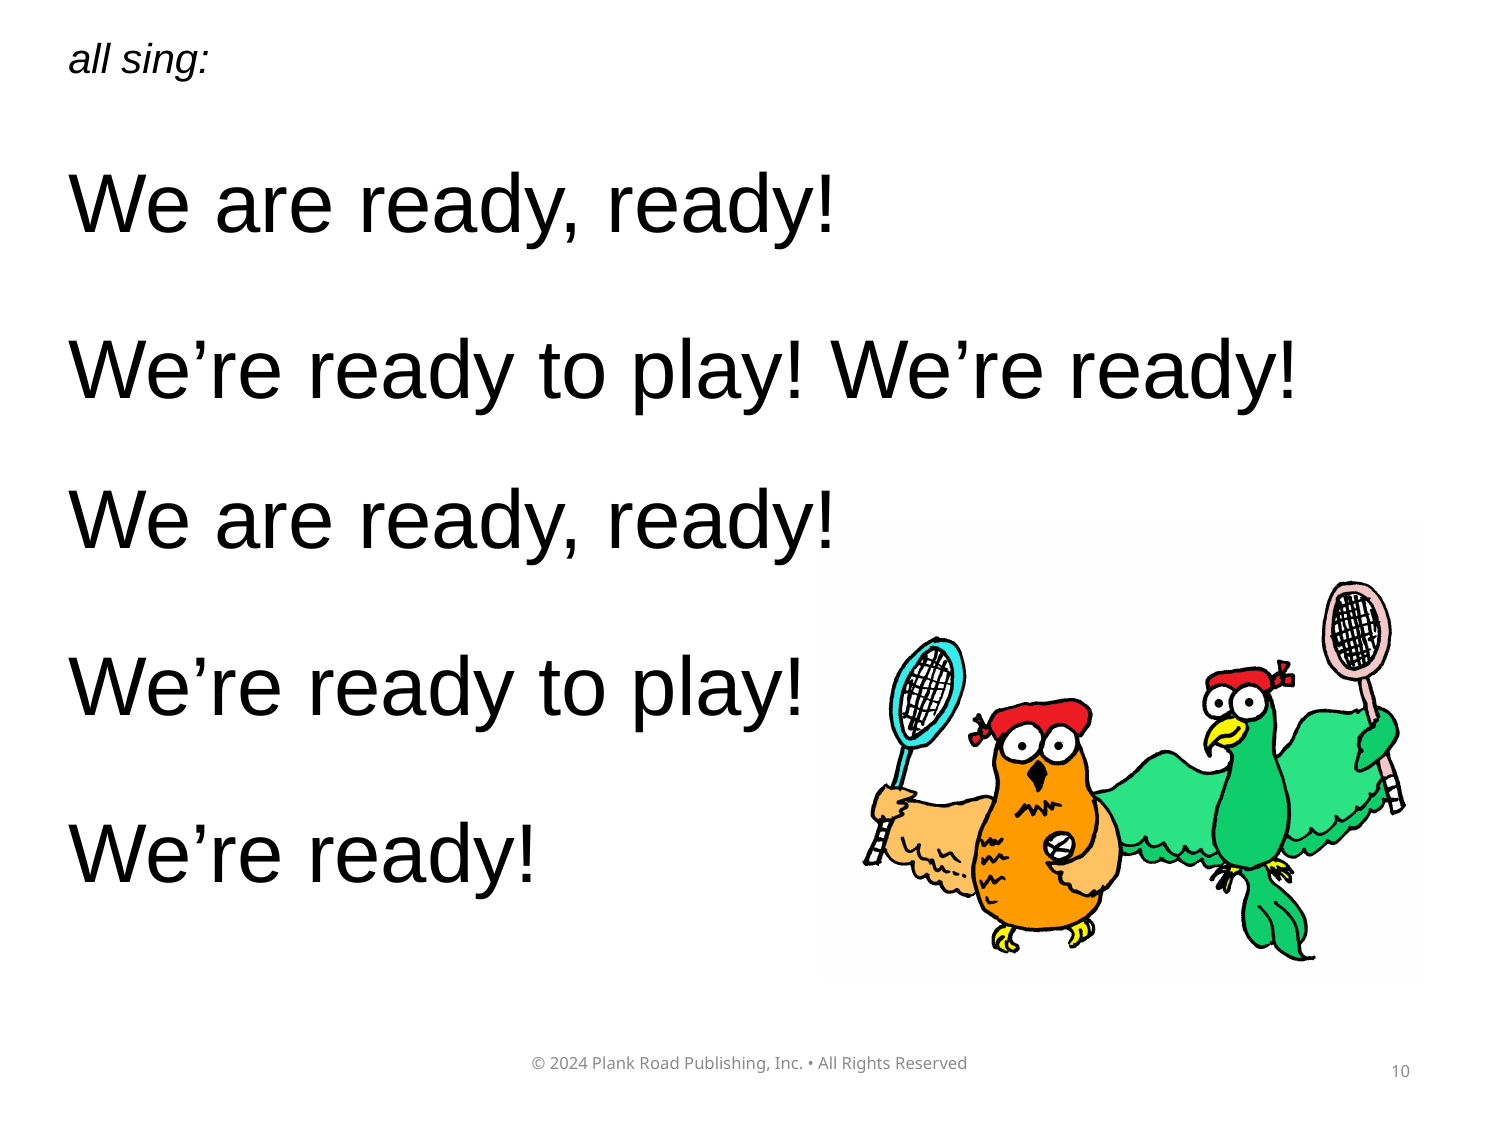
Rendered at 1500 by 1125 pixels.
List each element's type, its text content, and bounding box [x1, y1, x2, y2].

slide_number 10 [1074, 1042, 1425, 1103]
picture [820, 524, 1426, 979]
list all sing: We are ready, ready! We’re ready to play! We’re ready! We are ready, ready! We’re ready to play! We’re ready! [53, 0, 1355, 915]
